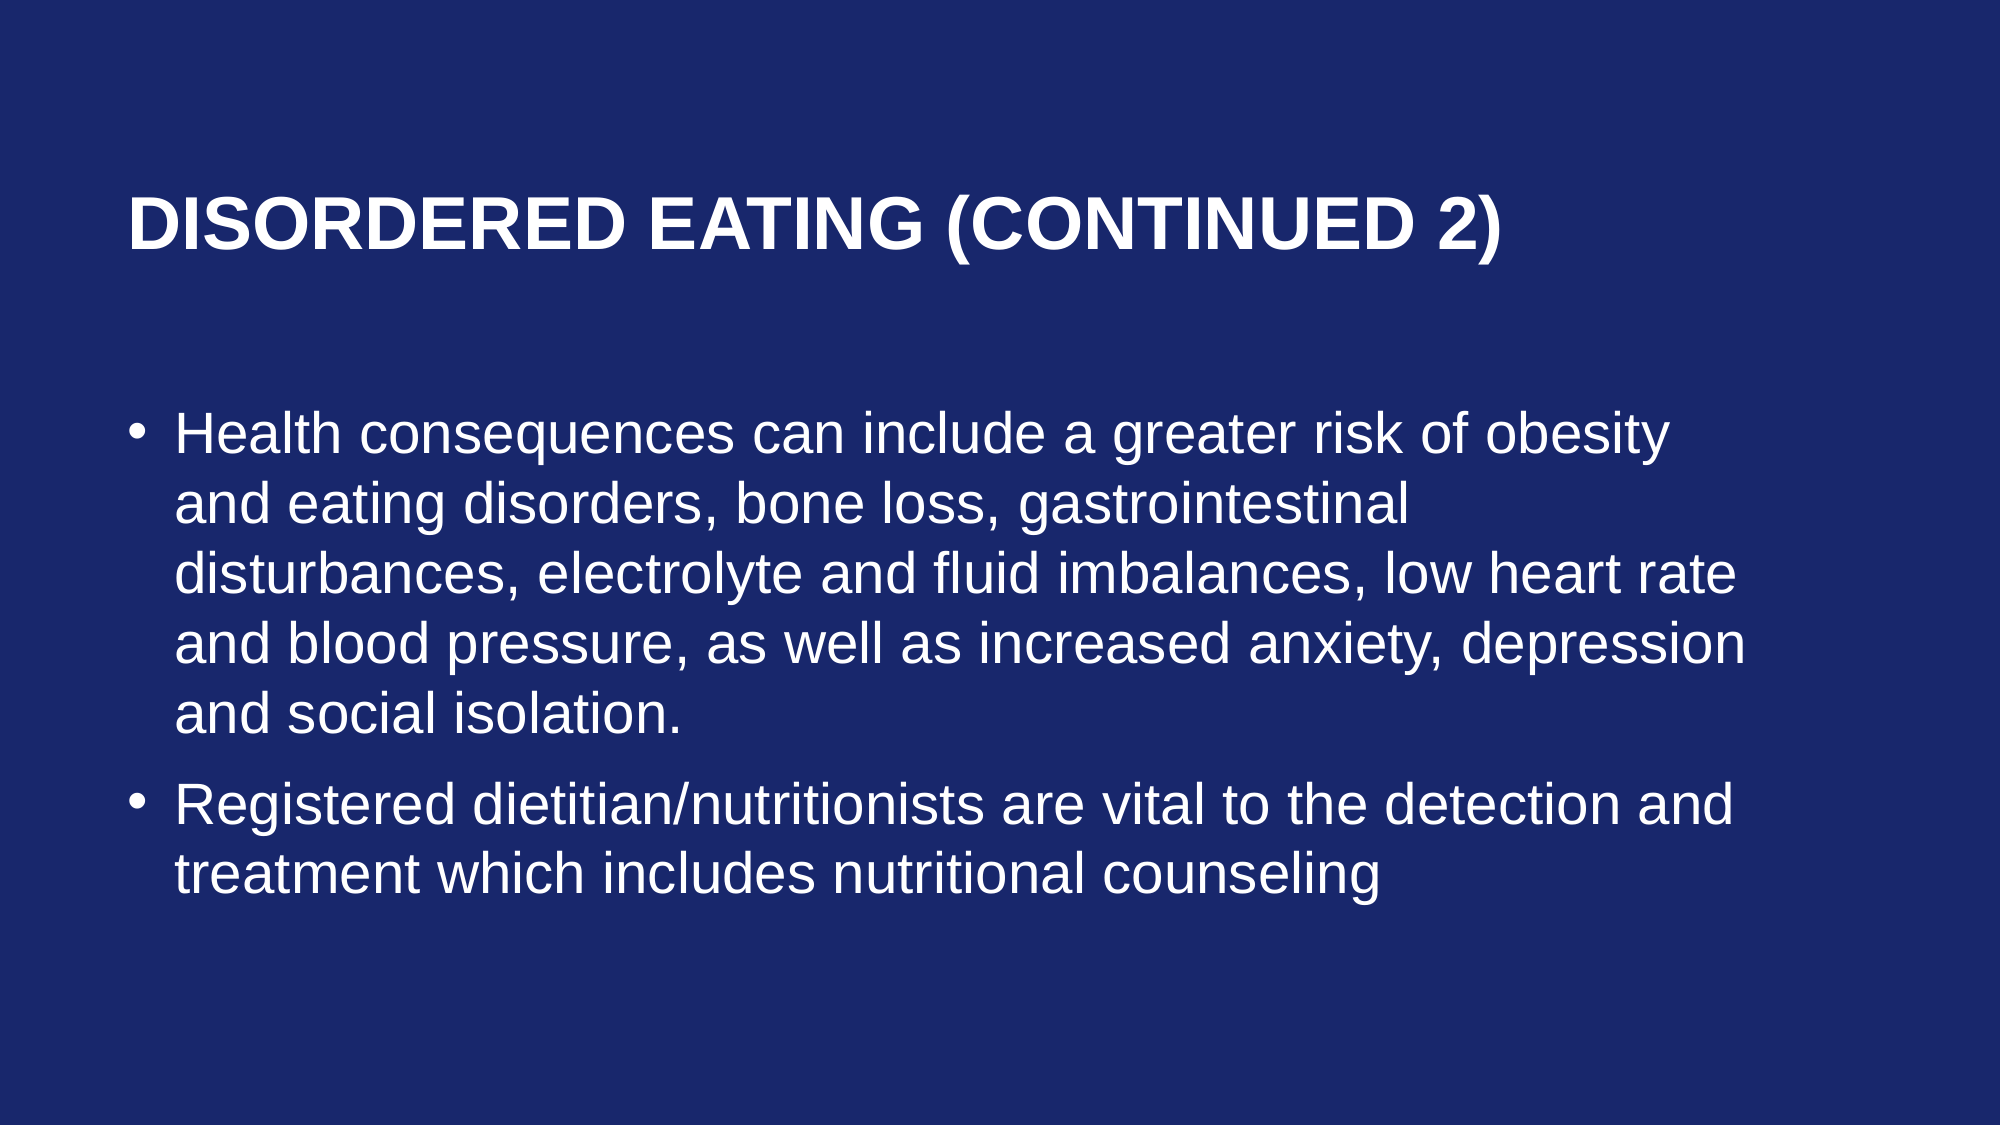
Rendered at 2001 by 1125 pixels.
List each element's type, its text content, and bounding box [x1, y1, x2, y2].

list Health consequences can include a greater risk of obesity and eating disorders, bone loss, gastrointestinal disturbances, electrolyte and fluid imbalances, low heart rate and blood pressure, as well as increased anxiety, depression and social isolation. Registered dietitian/nutritionists are vital to the detection and treatment which includes nutritional counseling [112, 351, 1775, 950]
title Disordered eating (continued 2) [112, 99, 1775, 339]
